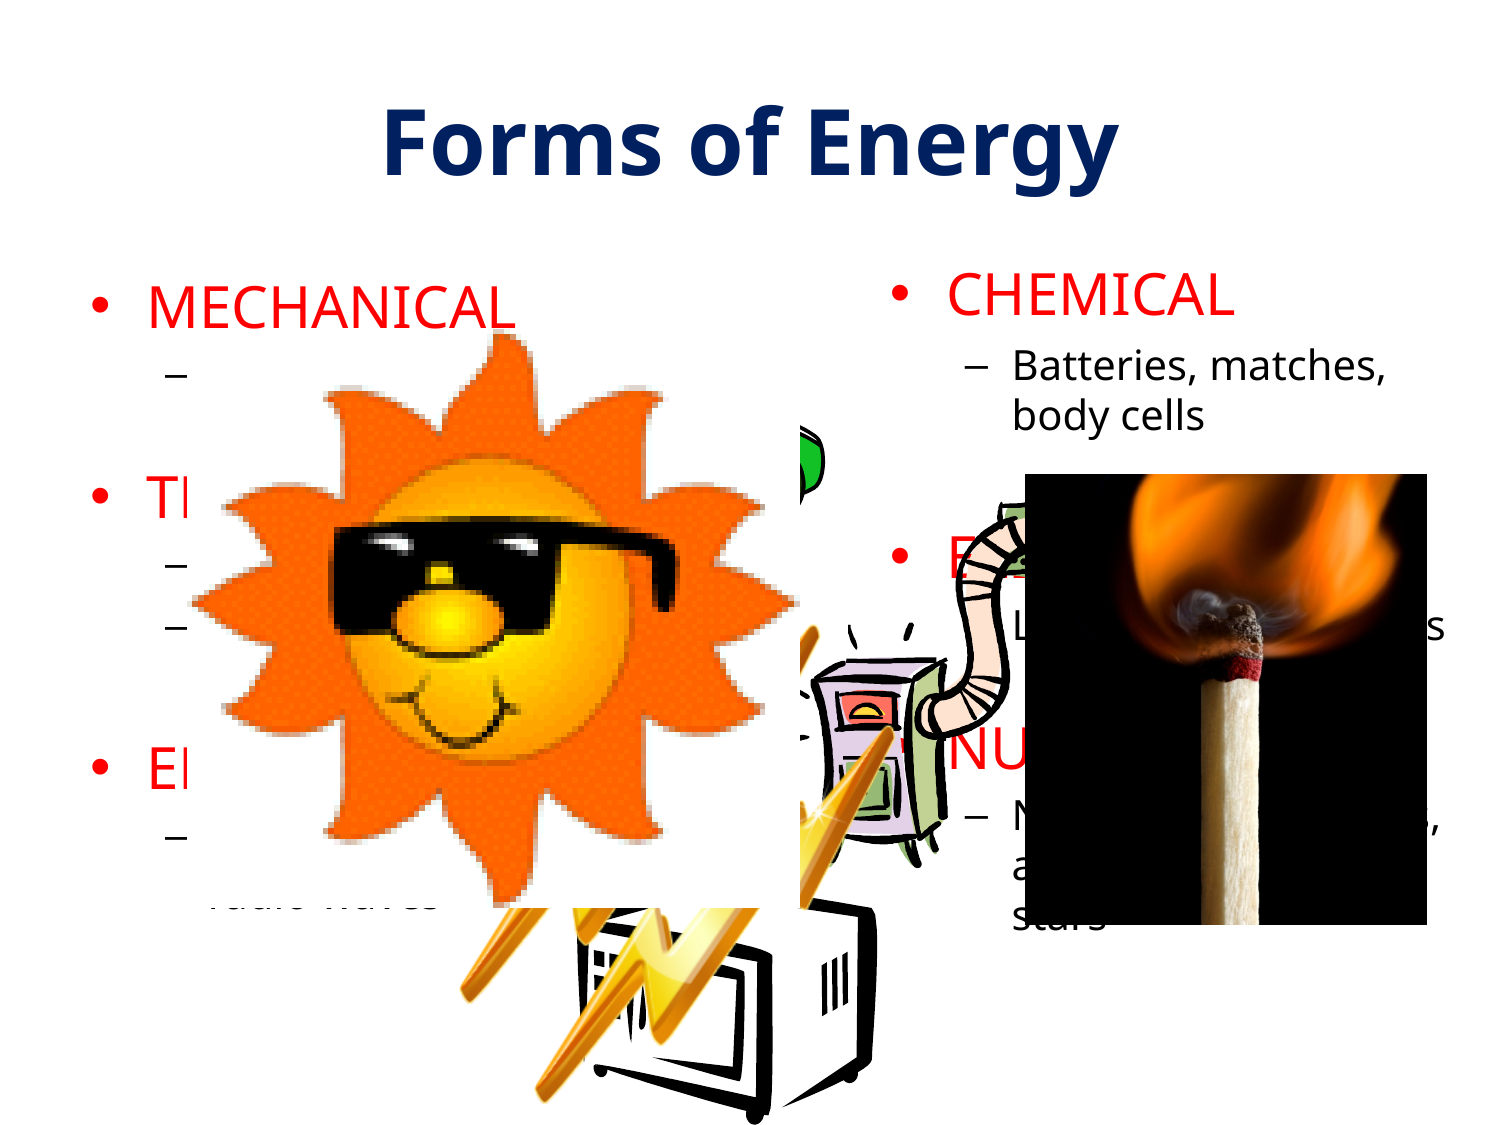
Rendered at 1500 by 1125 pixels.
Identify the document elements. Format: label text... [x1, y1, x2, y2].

list MECHANICAL Car, plane, wagon THERMAL Heat from moving molecules Inside all matter; furnace ELECTROMAGNETIC Visible light, microwaves, radio waves [74, 262, 875, 1006]
picture [187, 329, 1427, 1125]
title Forms of Energy [74, 44, 1426, 233]
text_box CHEMICAL Batteries, matches, body cells ELECTRICAL Lightning, power lines NUCLEAR Nuclear power plants, atomic bomb, sun & stars [875, 249, 1500, 1063]
